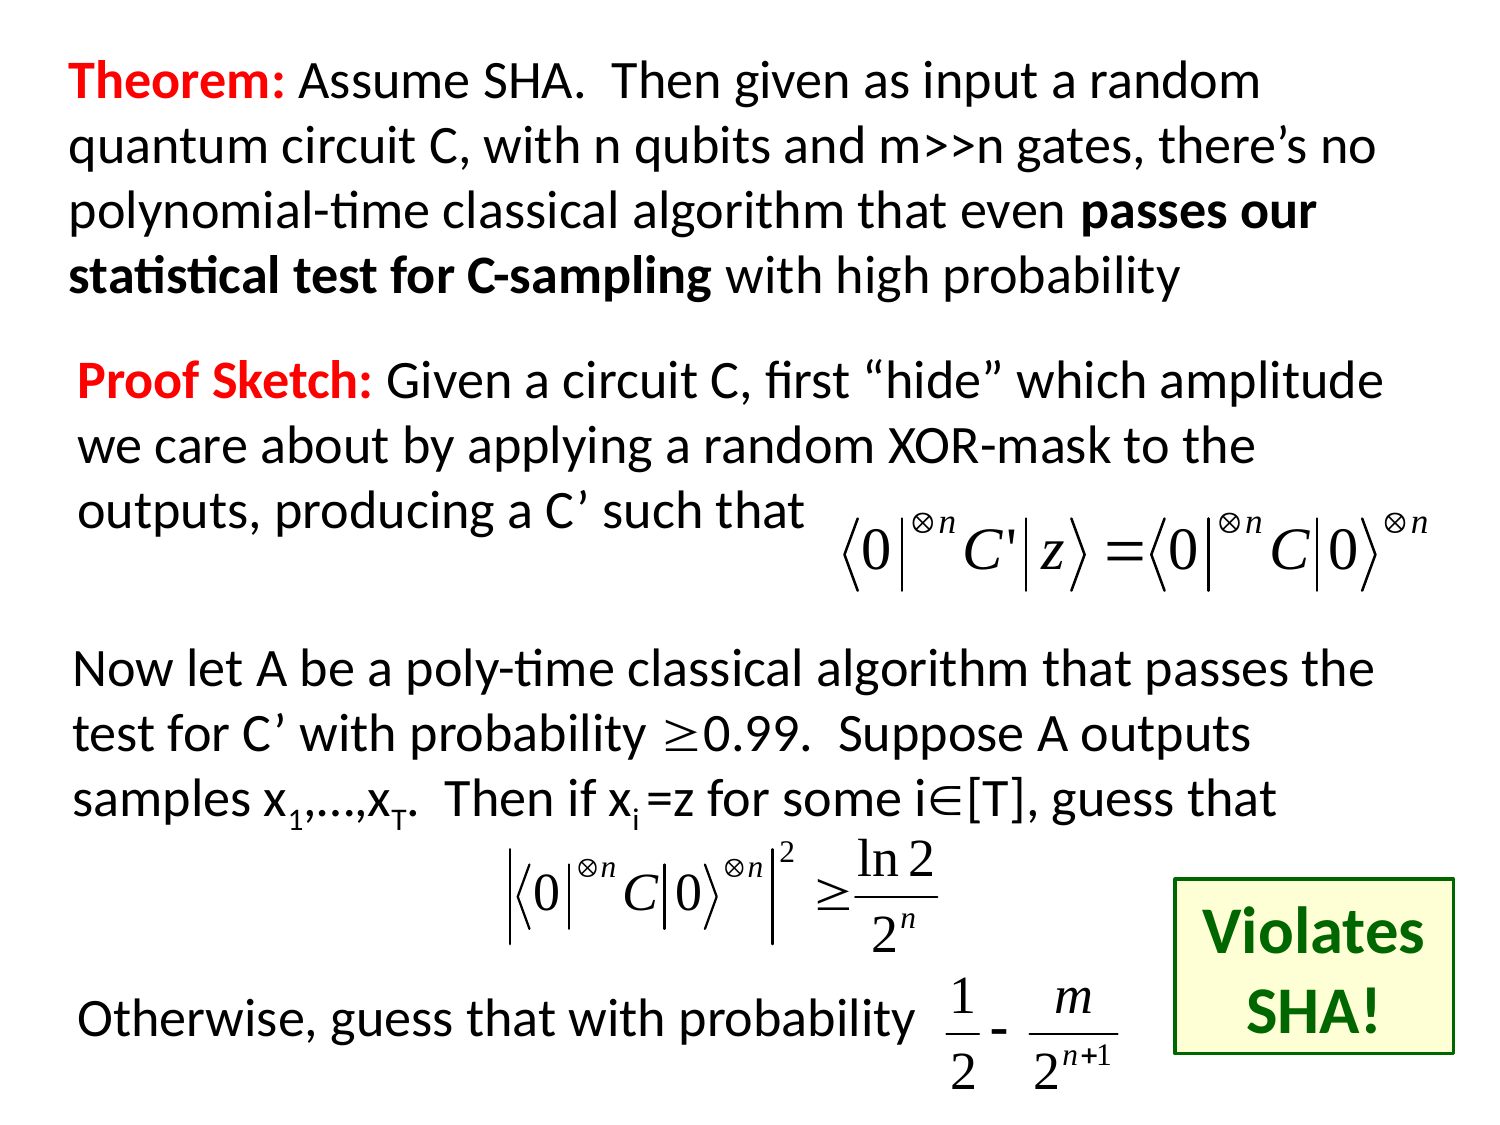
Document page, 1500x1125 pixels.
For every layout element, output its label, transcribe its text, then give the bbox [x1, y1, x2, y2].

text_box Violates SHA! [1175, 879, 1454, 1054]
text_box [499, 824, 950, 965]
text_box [832, 493, 1438, 605]
text_box Proof Sketch: Given a circuit C, first “hide” which amplitude we care about by applying a random XOR-mask to the outputs, producing a C’ such that [62, 337, 1438, 548]
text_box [937, 962, 1131, 1102]
text_box Theorem: Assume SHA. Then given as input a random quantum circuit C, with n qubits and m>>n gates, there’s no polynomial-time classical algorithm that even passes our statistical test for C-sampling with high probability [54, 37, 1475, 312]
text_box Otherwise, guess that with probability [62, 974, 932, 1055]
text_box Now let A be a poly-time classical algorithm that passes the test for C’ with probability 0.99. Suppose A outputs samples x1,…,xT. Then if xi =z for some i[T], guess that [57, 624, 1433, 844]
